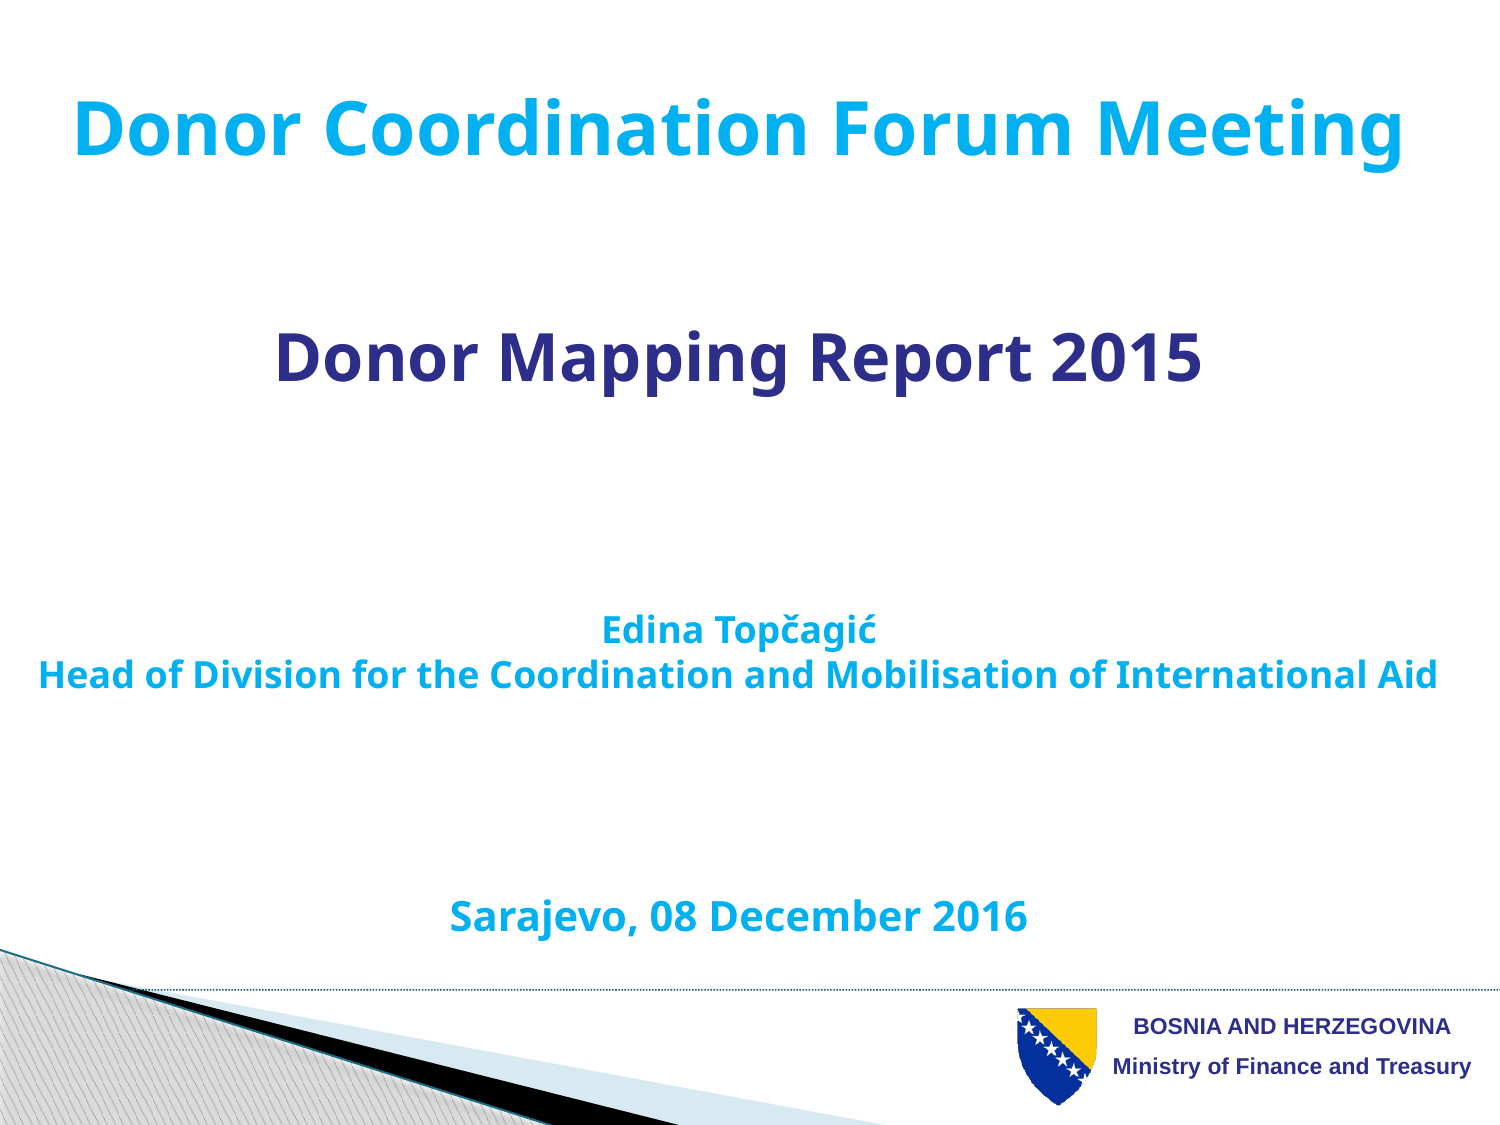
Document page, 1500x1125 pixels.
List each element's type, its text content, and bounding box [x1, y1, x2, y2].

text_box BOSNIA AND HERZEGOVINA Ministry of Finance and Treasury [1096, 1004, 1489, 1125]
picture [1017, 1008, 1098, 1106]
text_box Donor Coordination Forum Meeting Donor Mapping Report 2015 Edina Topčagić Head of Division for the Coordination and Mobilisation of International Aid Sarajevo, 08 December 2016 [0, 50, 1489, 947]
